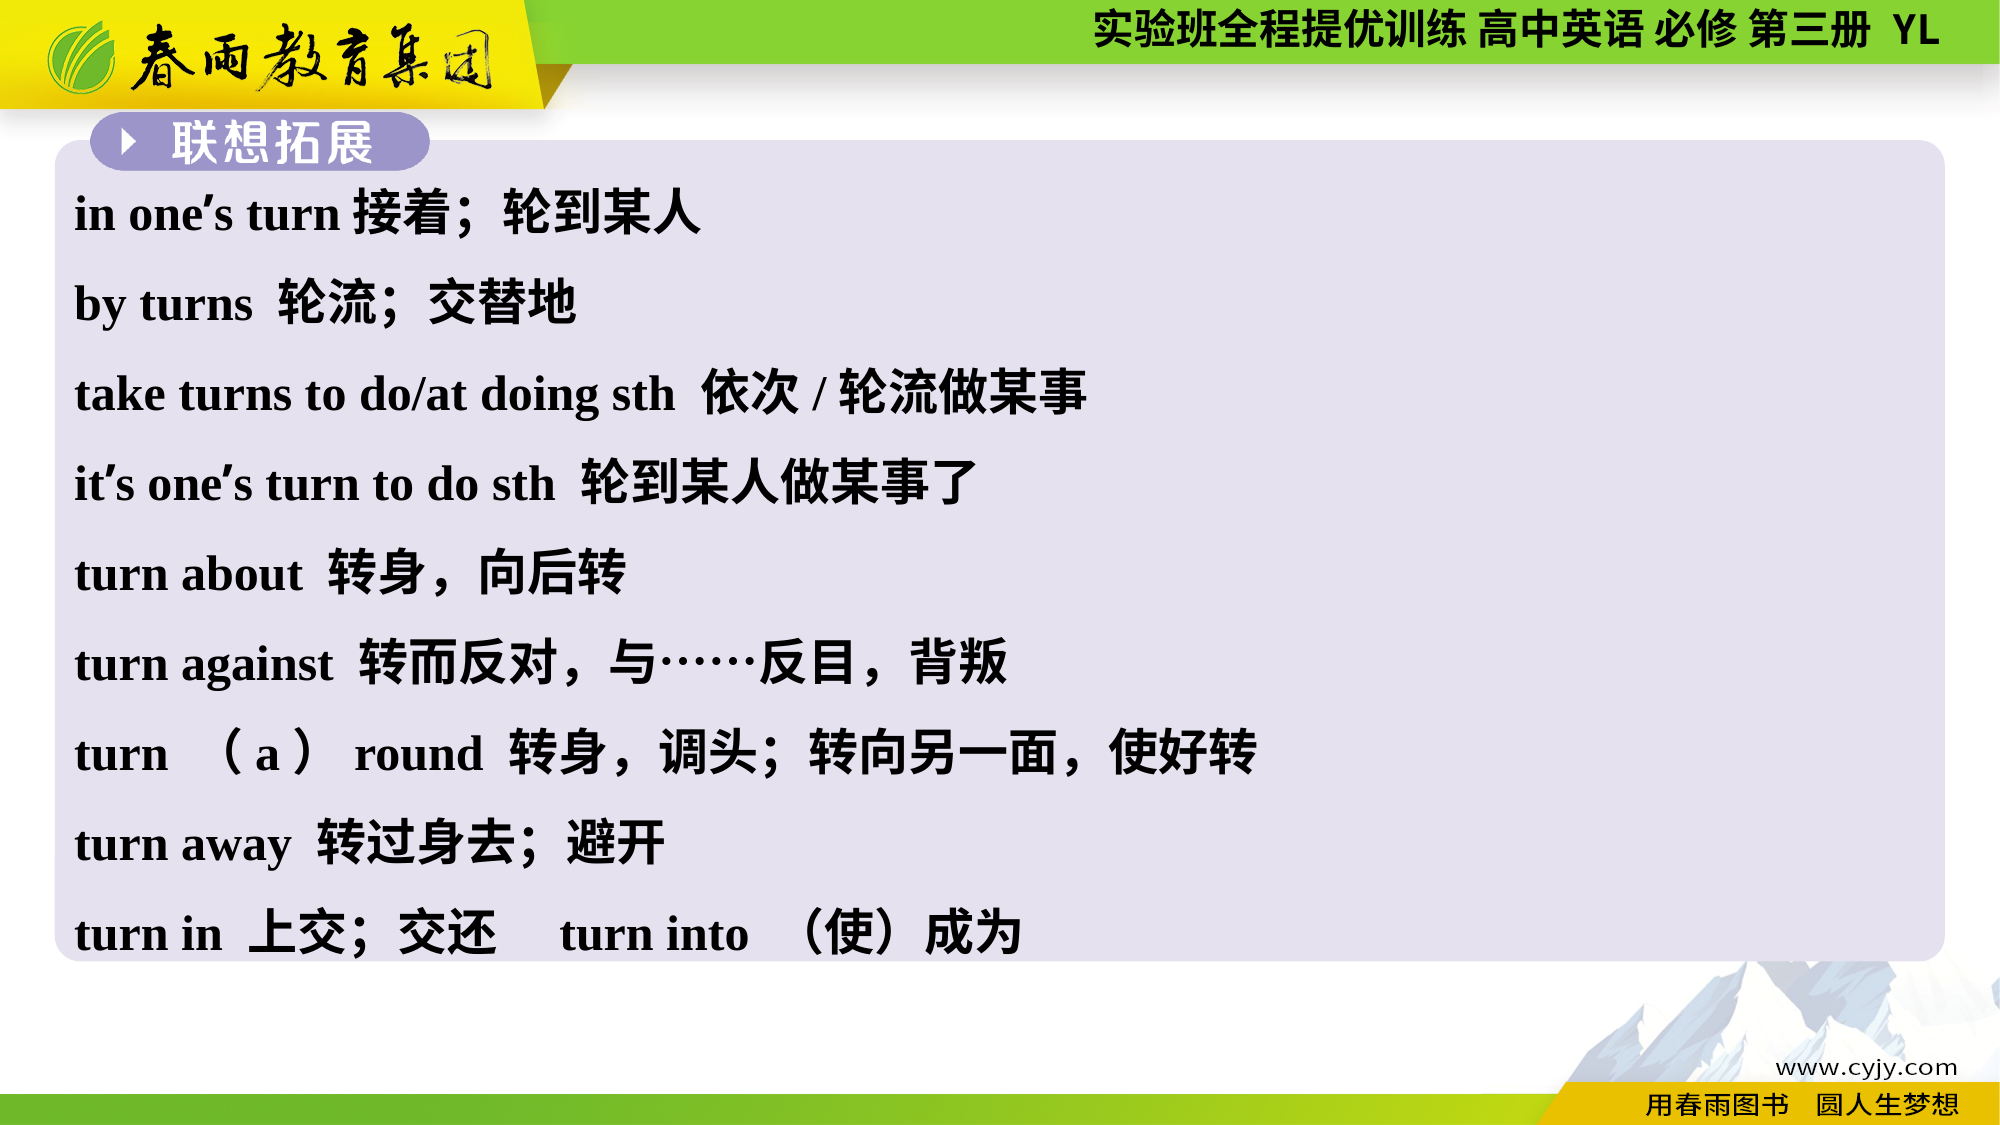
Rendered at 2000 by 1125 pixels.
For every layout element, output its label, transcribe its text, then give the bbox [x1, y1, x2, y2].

text_box [54, 151, 59, 950]
list in one’s turn接着；轮到某人 by turns 轮流；交替地 take turns to do/at doing sth 依次/轮流做某事 it’s one’s turn to do sth 轮到某人做某事了 turn about 转身，向后转 turn against 转而反对，与……反目，背叛 turn （a）round 转身，调头；转向另一面，使好转 turn away 转过身去；避开 turn in 上交；交还 turn into （使）成为 [59, 142, 1944, 976]
picture [0, 0, 2000, 1125]
